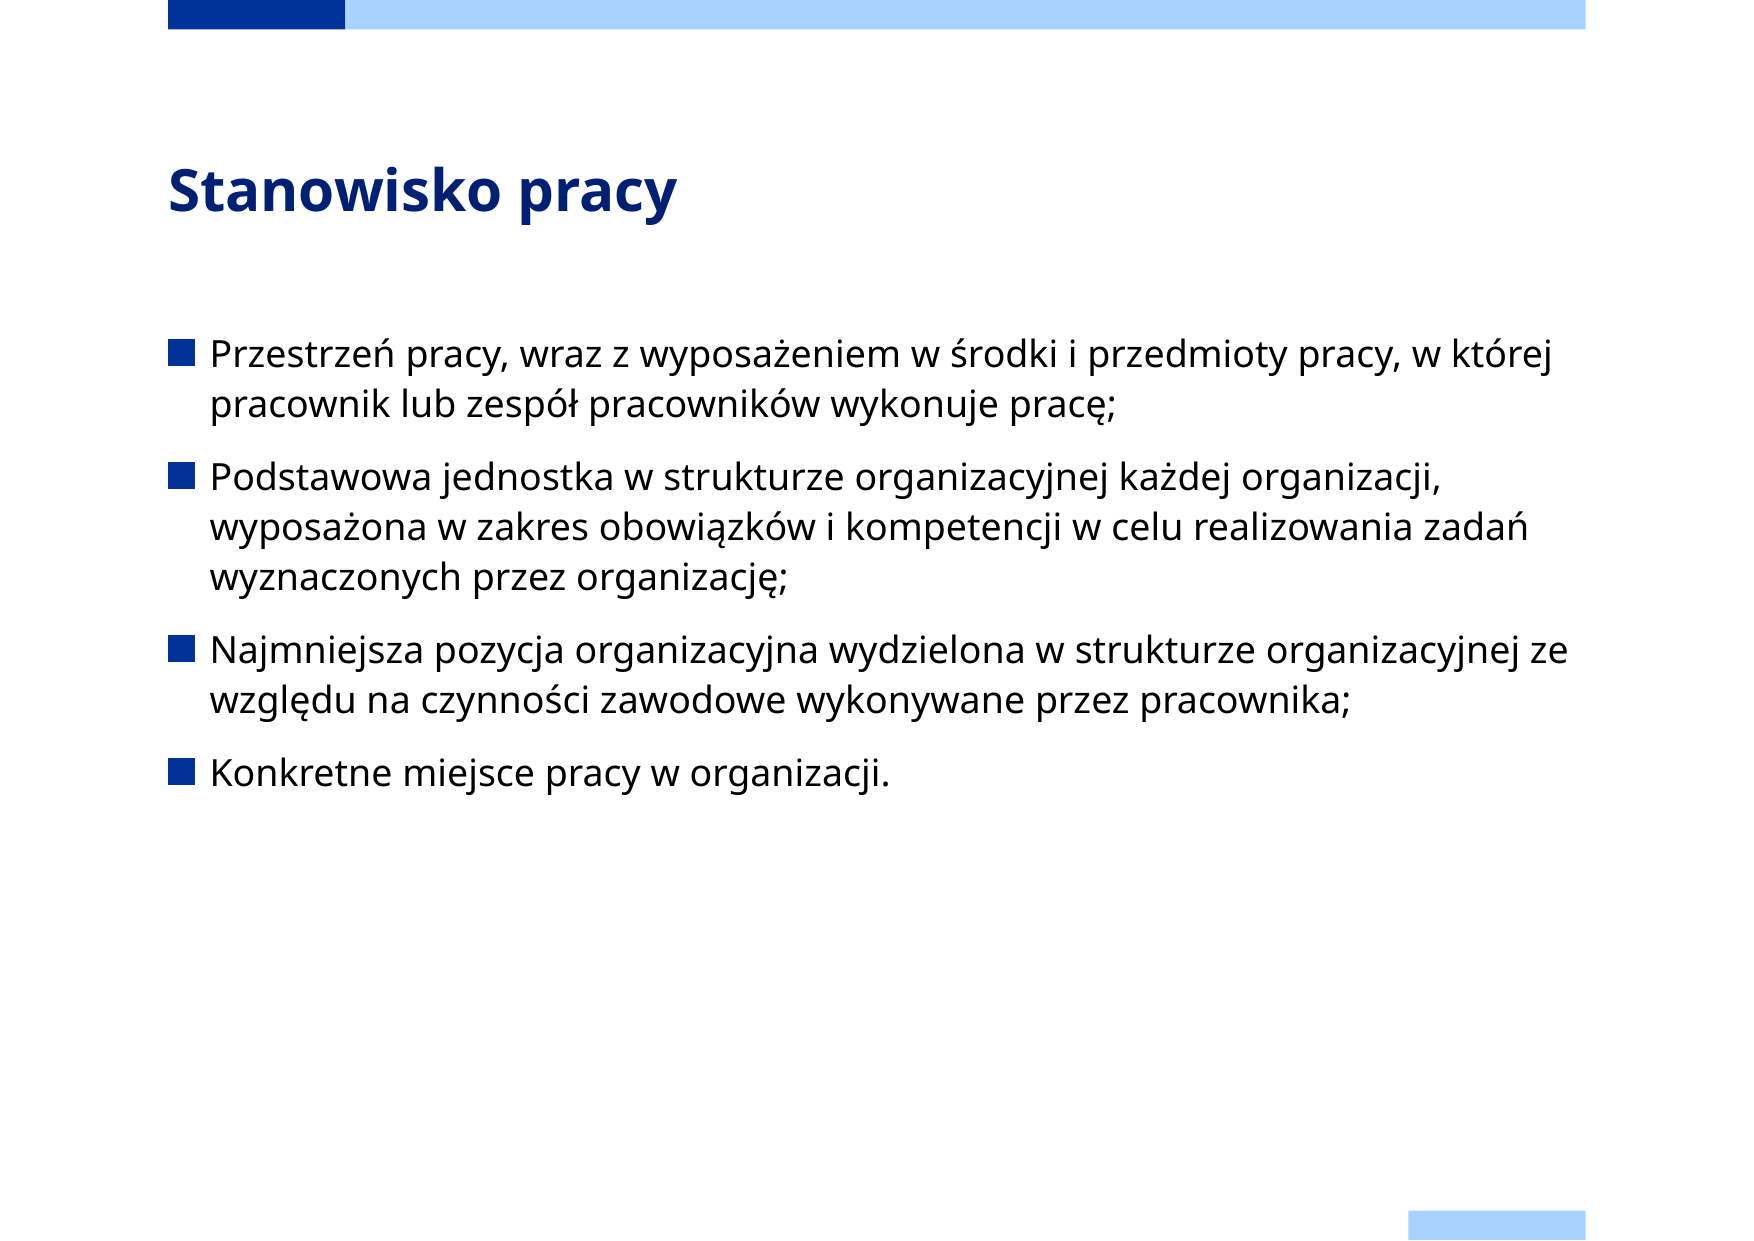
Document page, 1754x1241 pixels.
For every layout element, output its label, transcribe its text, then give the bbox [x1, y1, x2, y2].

picture [168, 462, 195, 489]
title Stanowisko pracy [168, 147, 1586, 324]
list Przestrzeń pracy, wraz z wyposażeniem w środki i przedmioty pracy, w której pracownik lub zespół pracowników wykonuje pracę; Podstawowa jednostka w strukturze organizacyjnej każdej organizacji, wyposażona w zakres obowiązków i kompetencji w celu realizowania zadań wyznaczonych przez organizację; Najmniejsza pozycja organizacyjna wydzielona w strukturze organizacyjnej ze względu na czynności zawodowe wykonywane przez pracownika; Konkretne miejsce pracy w organizacji. [168, 324, 1586, 1093]
picture [168, 635, 195, 662]
picture [168, 339, 195, 366]
picture [168, 758, 195, 785]
